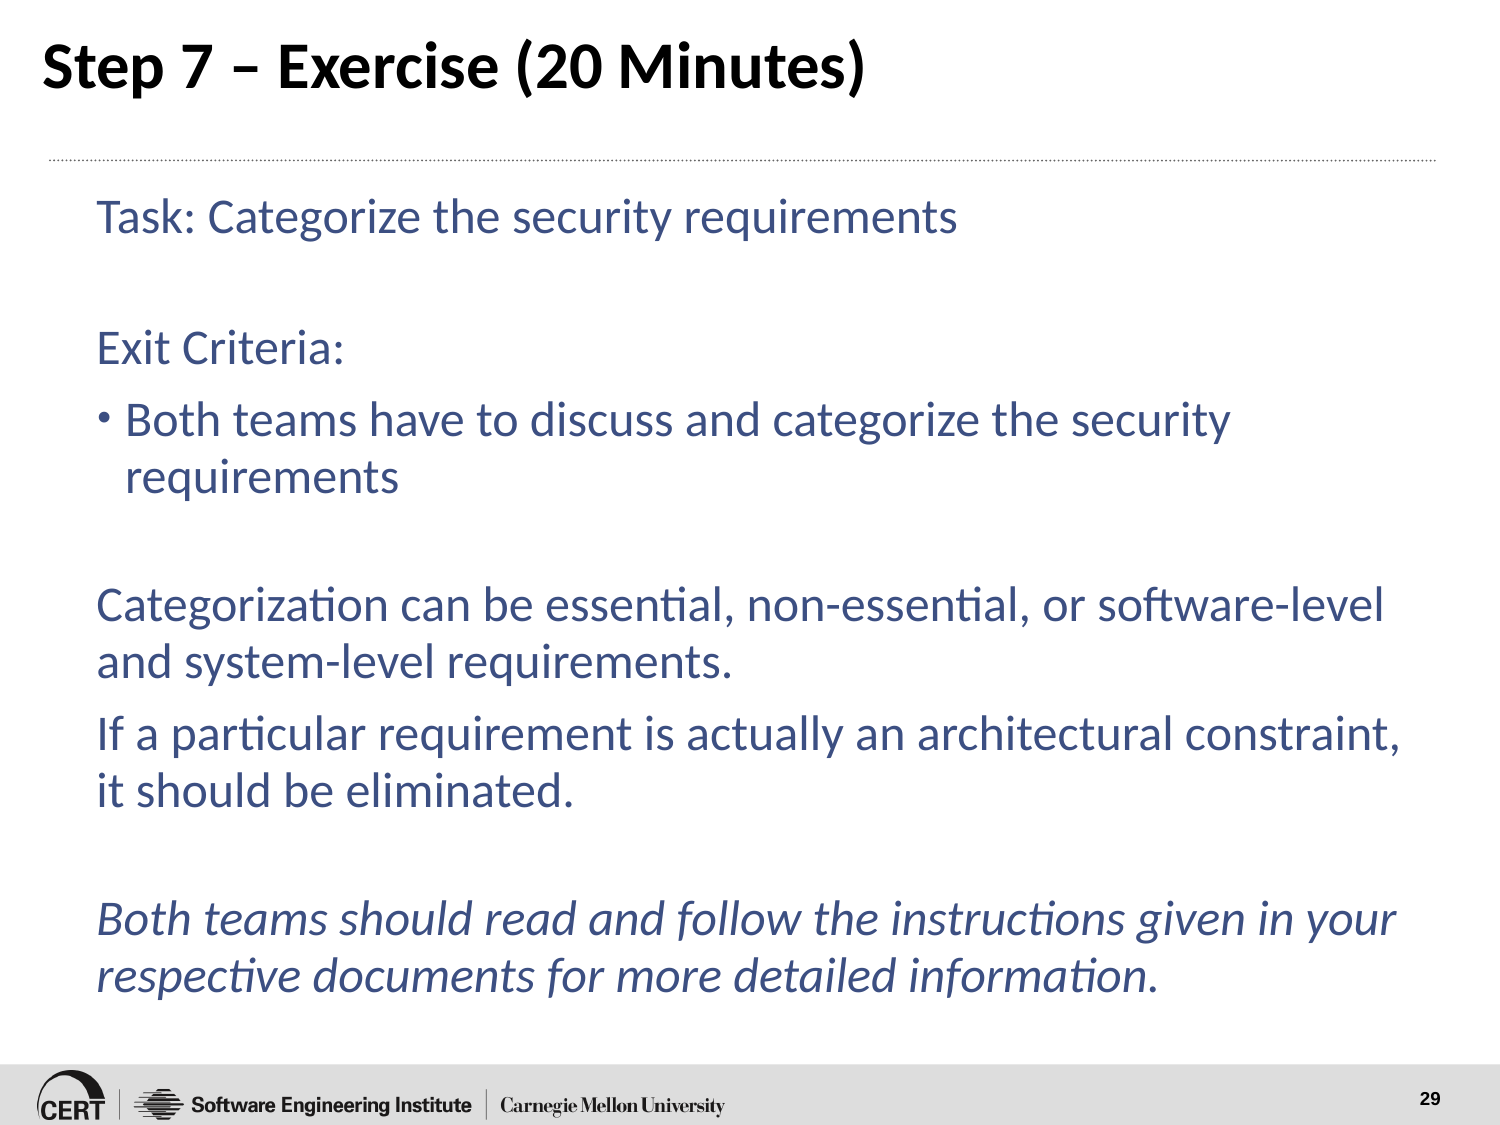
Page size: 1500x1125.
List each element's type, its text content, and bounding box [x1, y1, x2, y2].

picture [37, 1069, 725, 1122]
list Task: Categorize the security requirements Exit Criteria: Both teams have to discuss and categorize the security requirements Categorization can be essential, non-essential, or software-level and system-level requirements. If a particular requirement is actually an architectural constraint, it should be eliminated. Both teams should read and follow the instructions given in your respective documents for more detailed information. [49, 187, 1438, 1001]
title Step 7 – Exercise (20 Minutes) [42, 37, 1434, 155]
